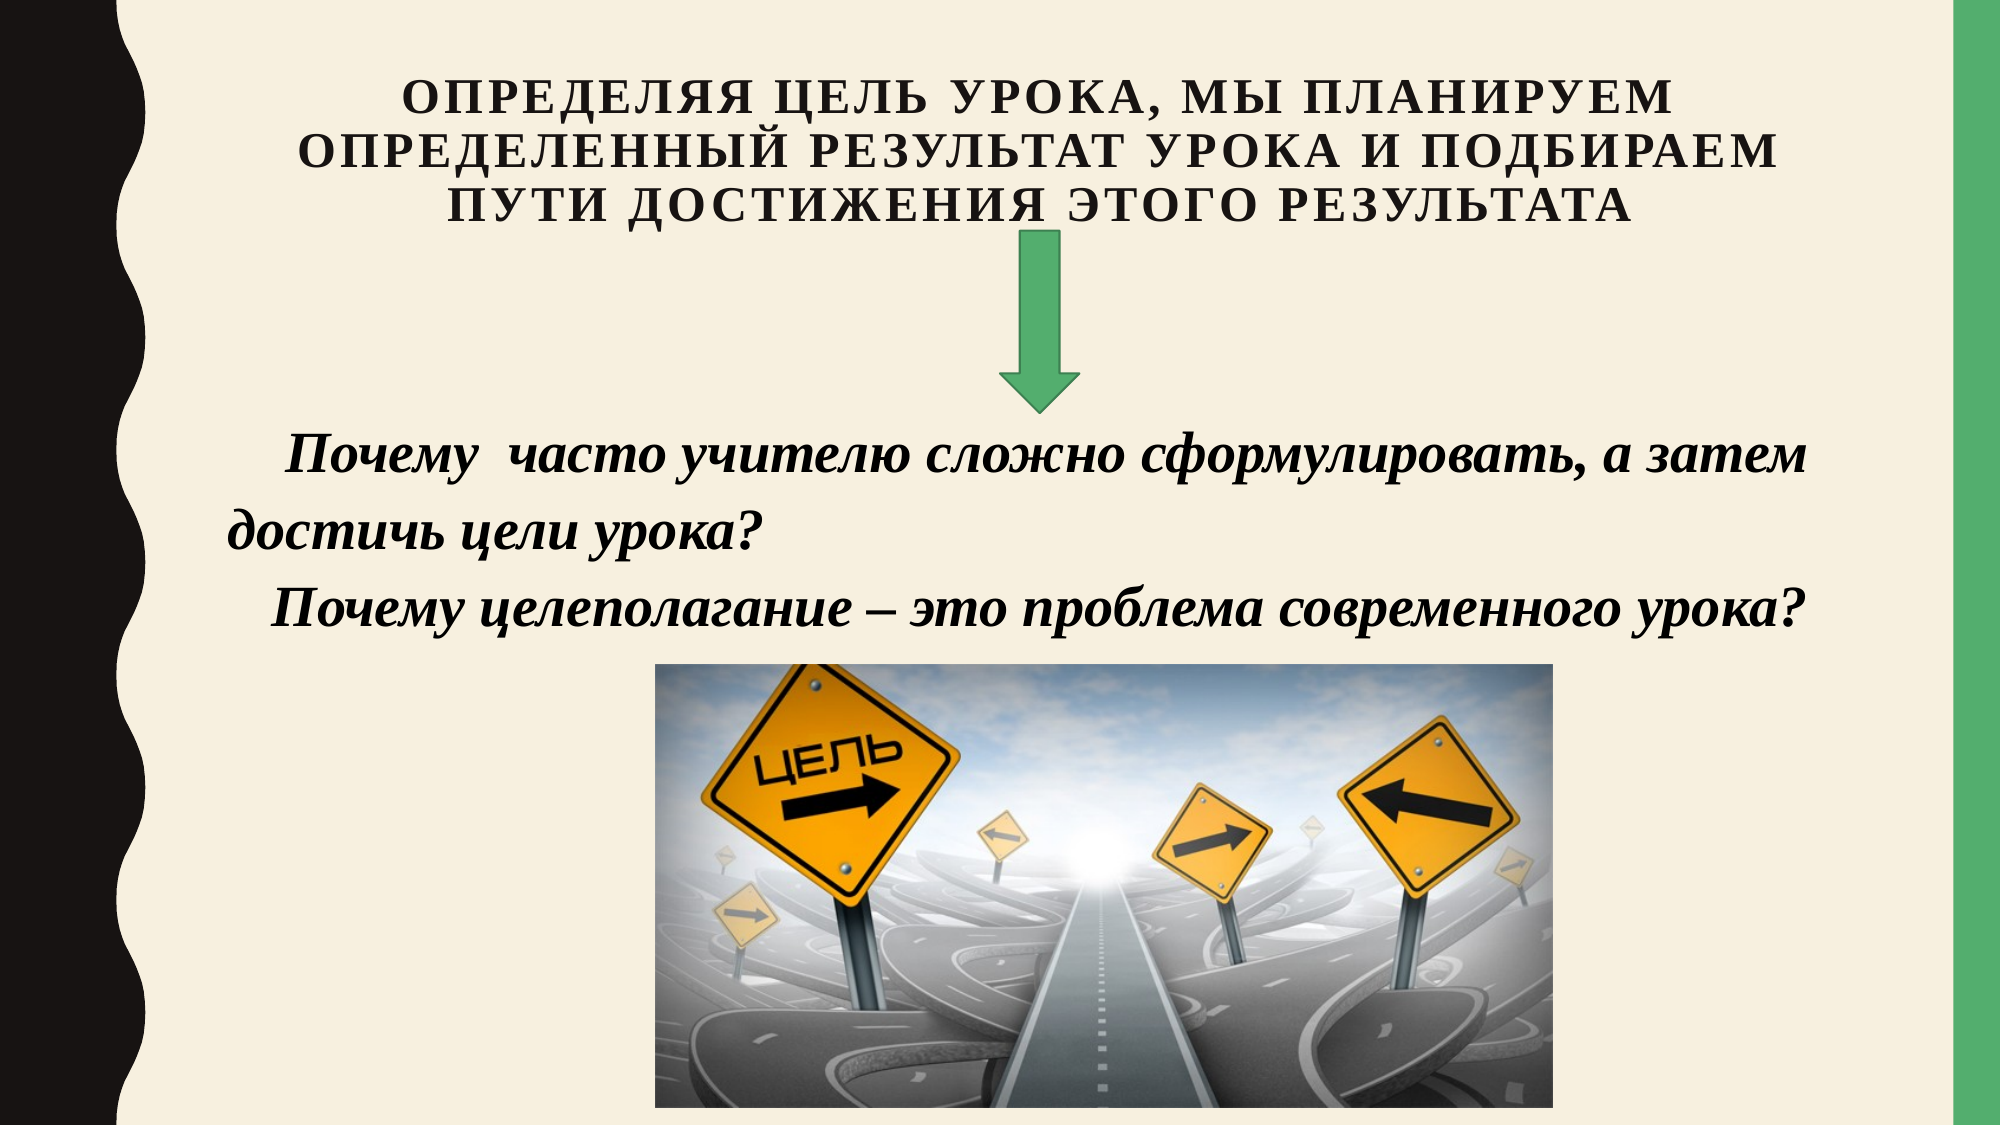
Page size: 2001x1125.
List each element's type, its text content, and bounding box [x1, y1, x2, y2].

title Определяя цель урока, мы планируем определенный результат урока и подбираем пути достижения этого результата [205, 62, 1875, 260]
list Почему часто учителю сложно сформулировать, а затем достичь цели урока? Почему целеполагание – это проблема современного урока? [205, 260, 1875, 965]
text_box [998, 229, 1081, 414]
picture [655, 664, 1553, 1108]
